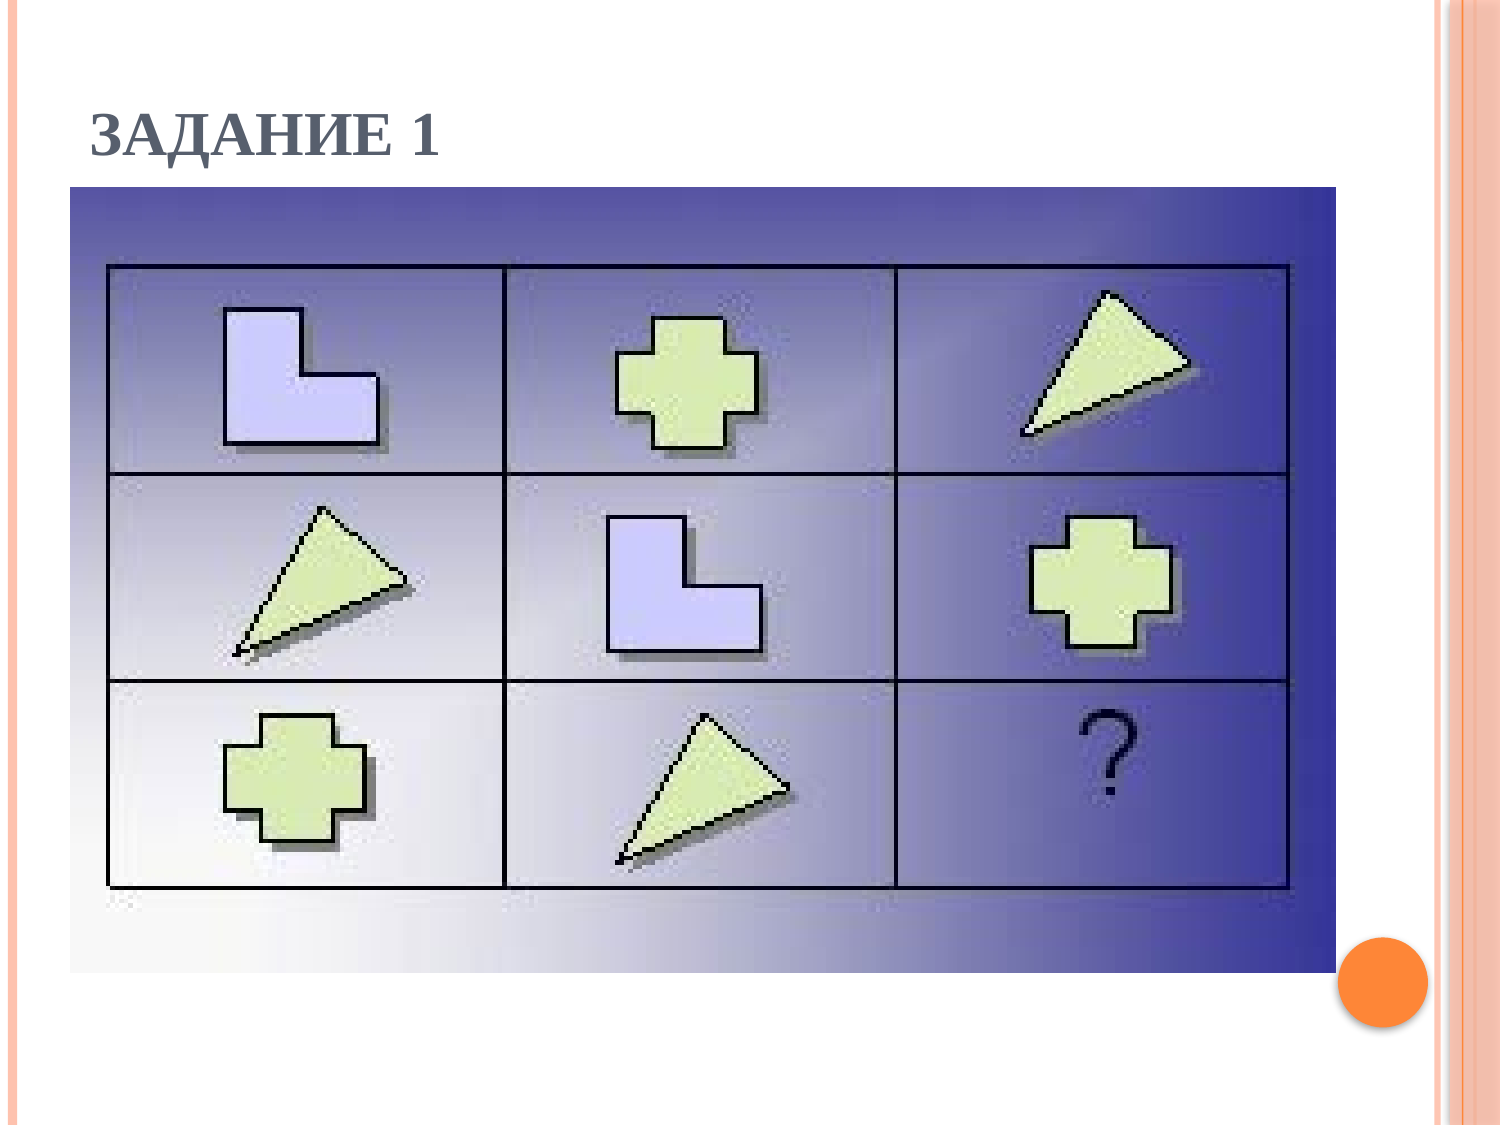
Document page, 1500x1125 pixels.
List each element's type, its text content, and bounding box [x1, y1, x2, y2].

title Задание 1 [75, 45, 1300, 176]
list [69, 186, 1337, 974]
